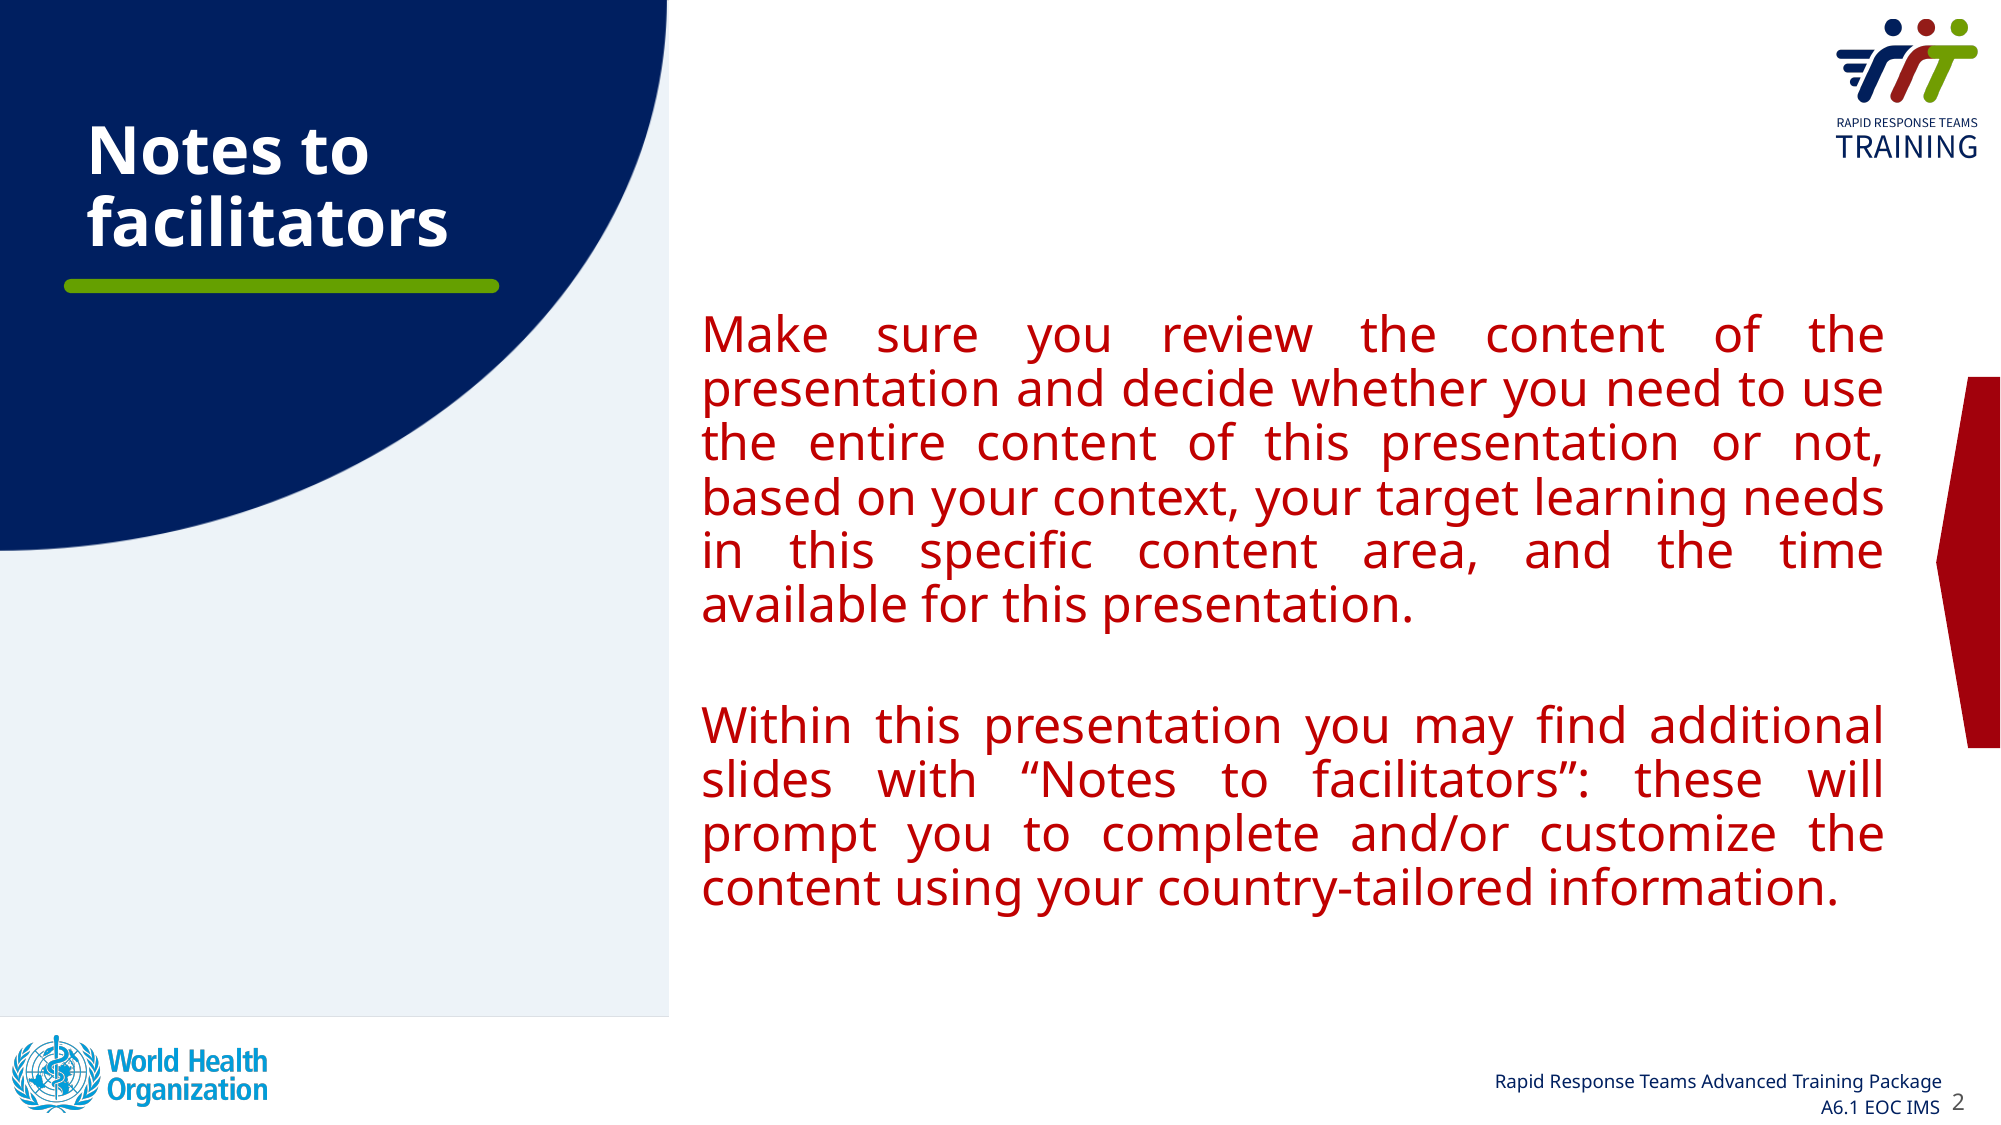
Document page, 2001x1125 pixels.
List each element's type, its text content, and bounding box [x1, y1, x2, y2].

picture [0, 0, 669, 1018]
slide_number 2 [1882, 1037, 1916, 1092]
title Notes to facilitators [78, 30, 615, 349]
list Make sure you review the content of the presentation and decide whether you need to use the entire content of this presentation or not, based on your context, your target learning needs in this specific content area, and the time available for this presentation. Within this presentation you may find additional slides with “Notes to facilitators”: these will prompt you to complete and/or customize the content using your country-tailored information. [700, 243, 1887, 1049]
picture [12, 1083, 48, 1113]
picture [12, 1035, 267, 1113]
picture [1835, 19, 1978, 167]
text_box [63, 278, 500, 294]
picture [58, 1050, 64, 1058]
